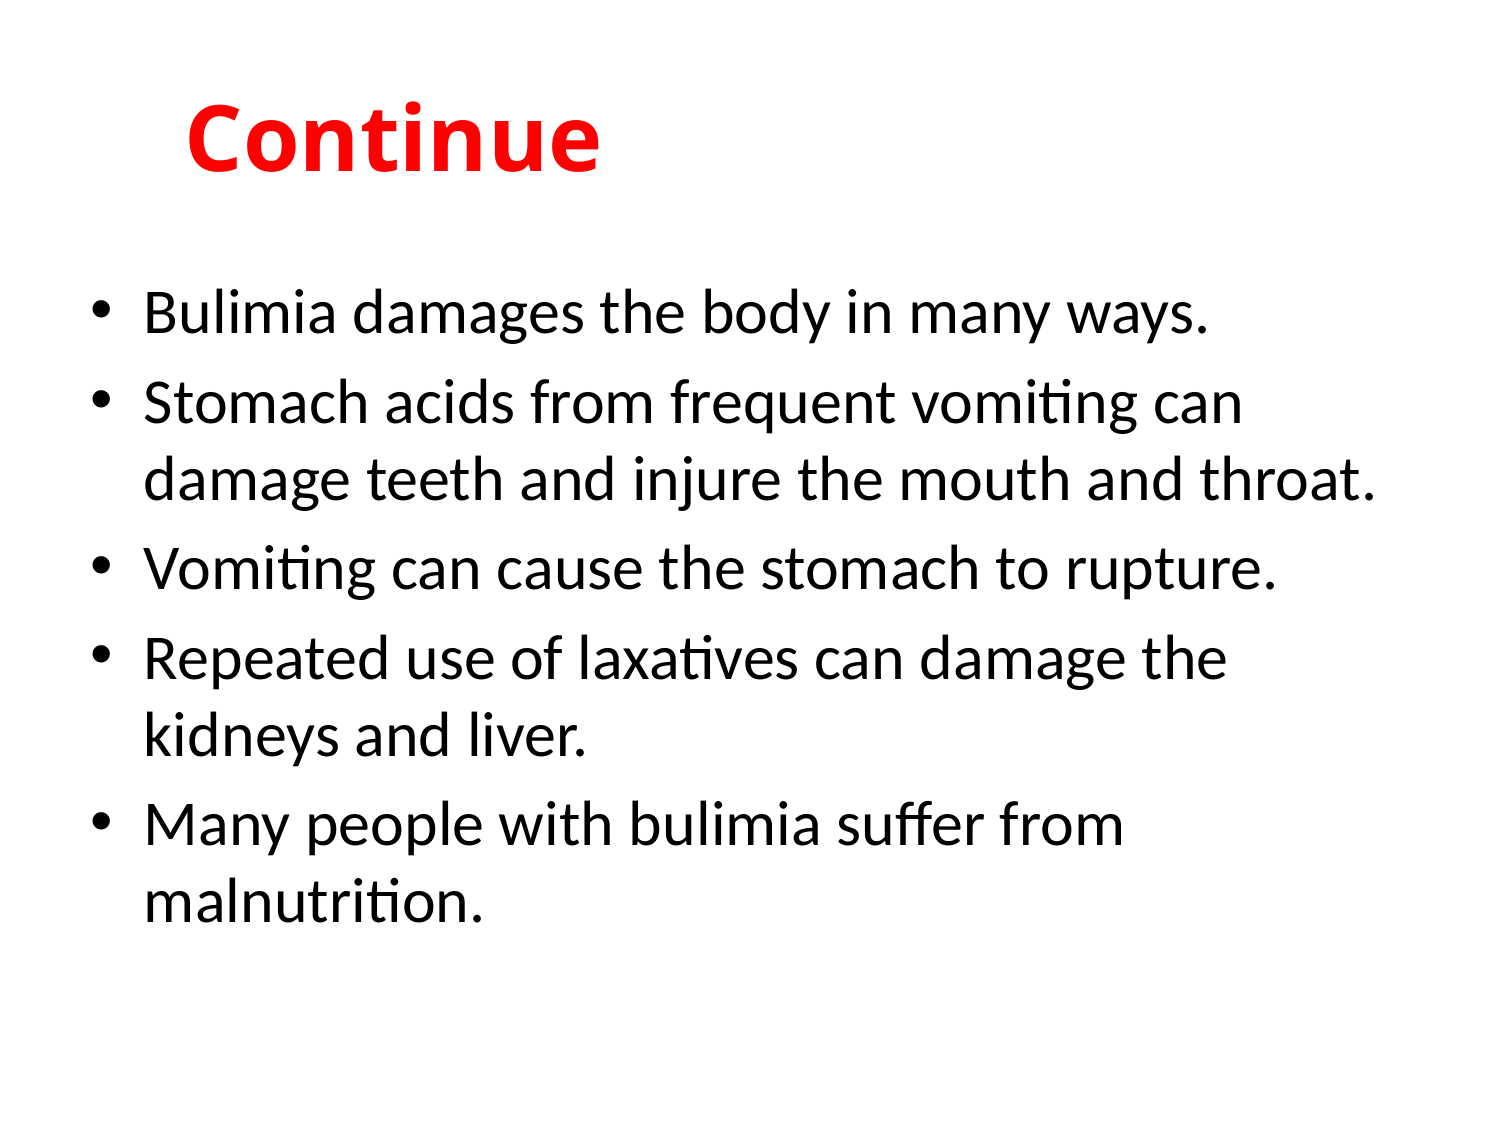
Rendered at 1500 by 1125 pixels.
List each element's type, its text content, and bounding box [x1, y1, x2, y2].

list Bulimia damages the body in many ways. Stomach acids from frequent vomiting can damage teeth and injure the mouth and throat. Vomiting can cause the stomach to rupture. Repeated use of laxatives can damage the kidneys and liver. Many people with bulimia suffer from malnutrition. [75, 262, 1425, 1005]
title Continue [75, 45, 713, 225]
